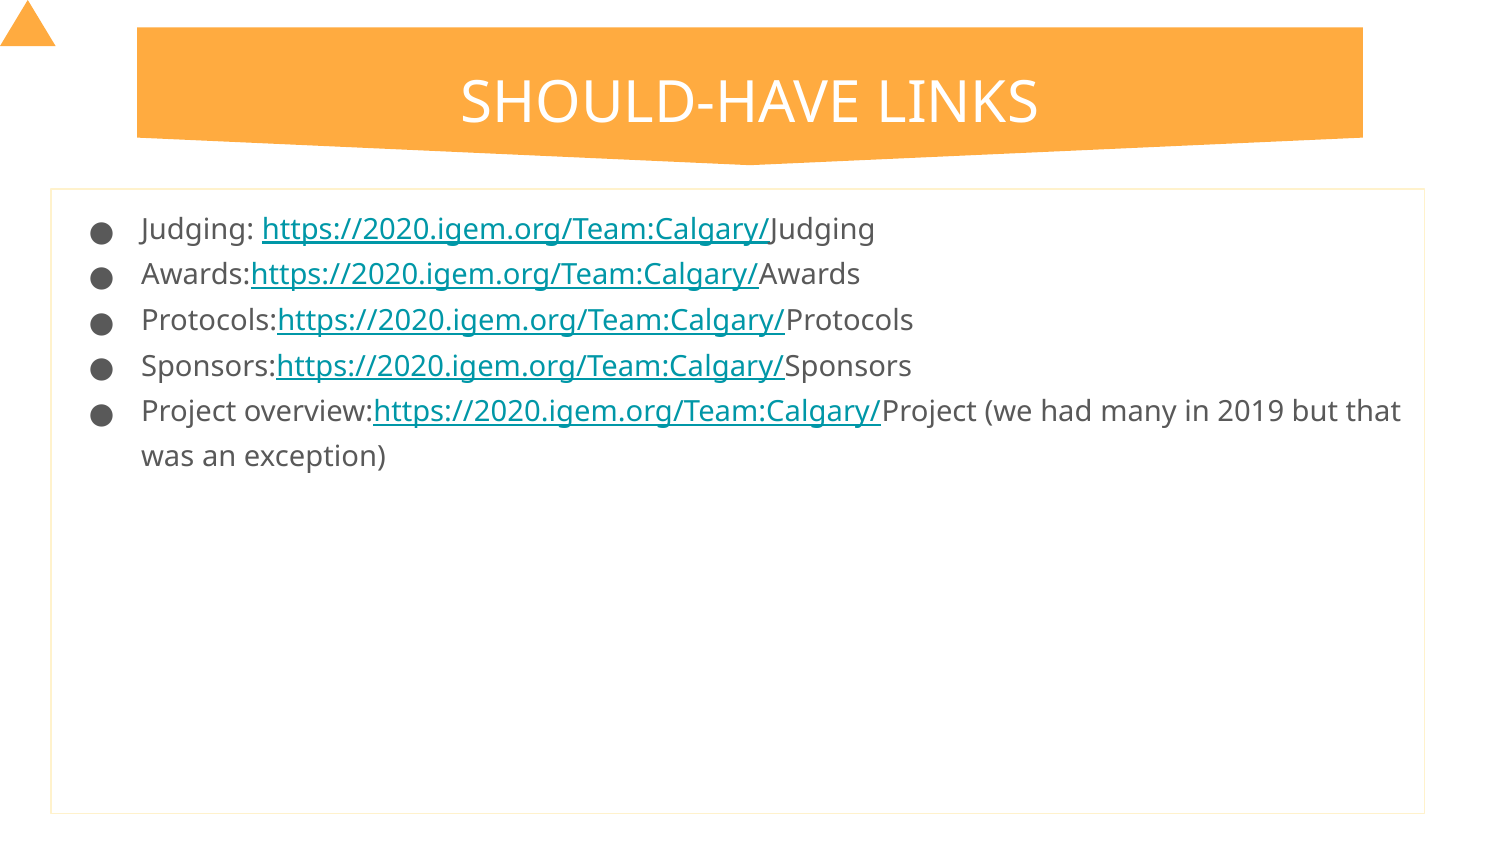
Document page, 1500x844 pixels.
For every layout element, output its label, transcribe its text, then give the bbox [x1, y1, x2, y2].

title SHOULD-HAVE LINKS [51, 49, 1449, 144]
text_box [279, 144, 1221, 166]
text_box [137, 27, 1363, 49]
text_box [0, 0, 56, 47]
list Judging: https://2020.igem.org/Team:Calgary/Judging Awards:https://2020.igem.org/Team:Calgary/Awards Protocols:https://2020.igem.org/Team:Calgary/Protocols Sponsors:https://2020.igem.org/Team:Calgary/Sponsors Project overview:https://2020.igem.org/Team:Calgary/Project (we had many in 2019 but that was an exception) [51, 189, 1425, 814]
